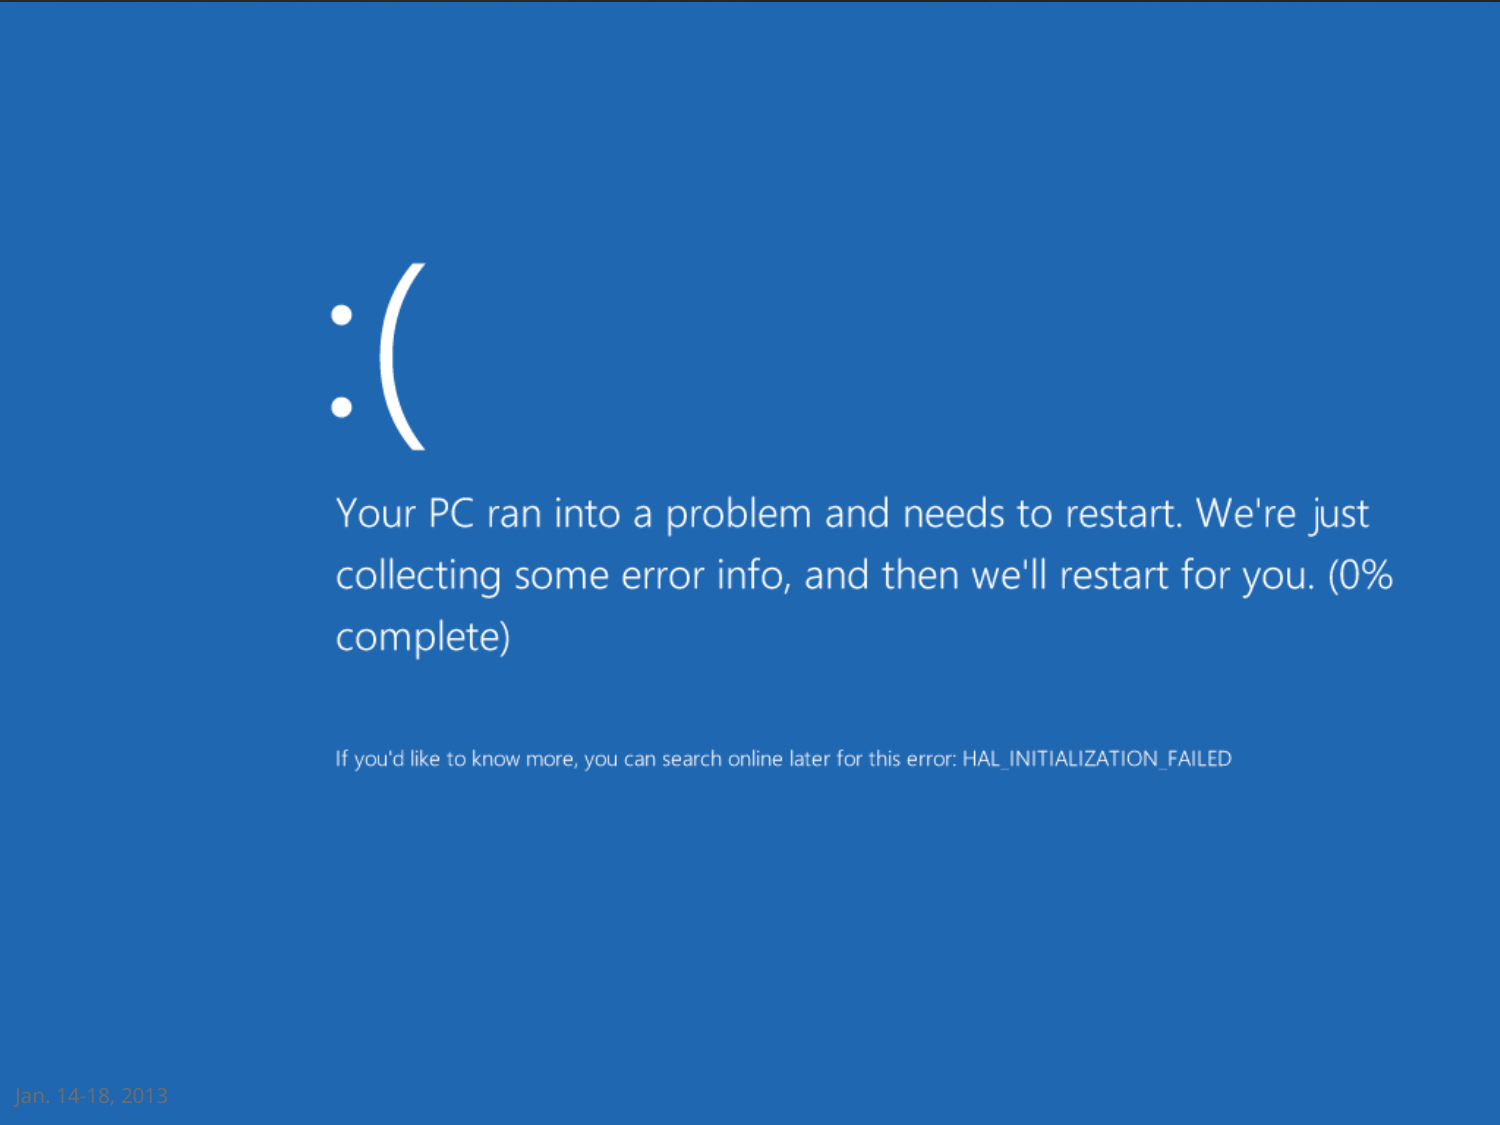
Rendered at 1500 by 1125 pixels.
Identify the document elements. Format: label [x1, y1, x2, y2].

list [0, 2, 1500, 1125]
